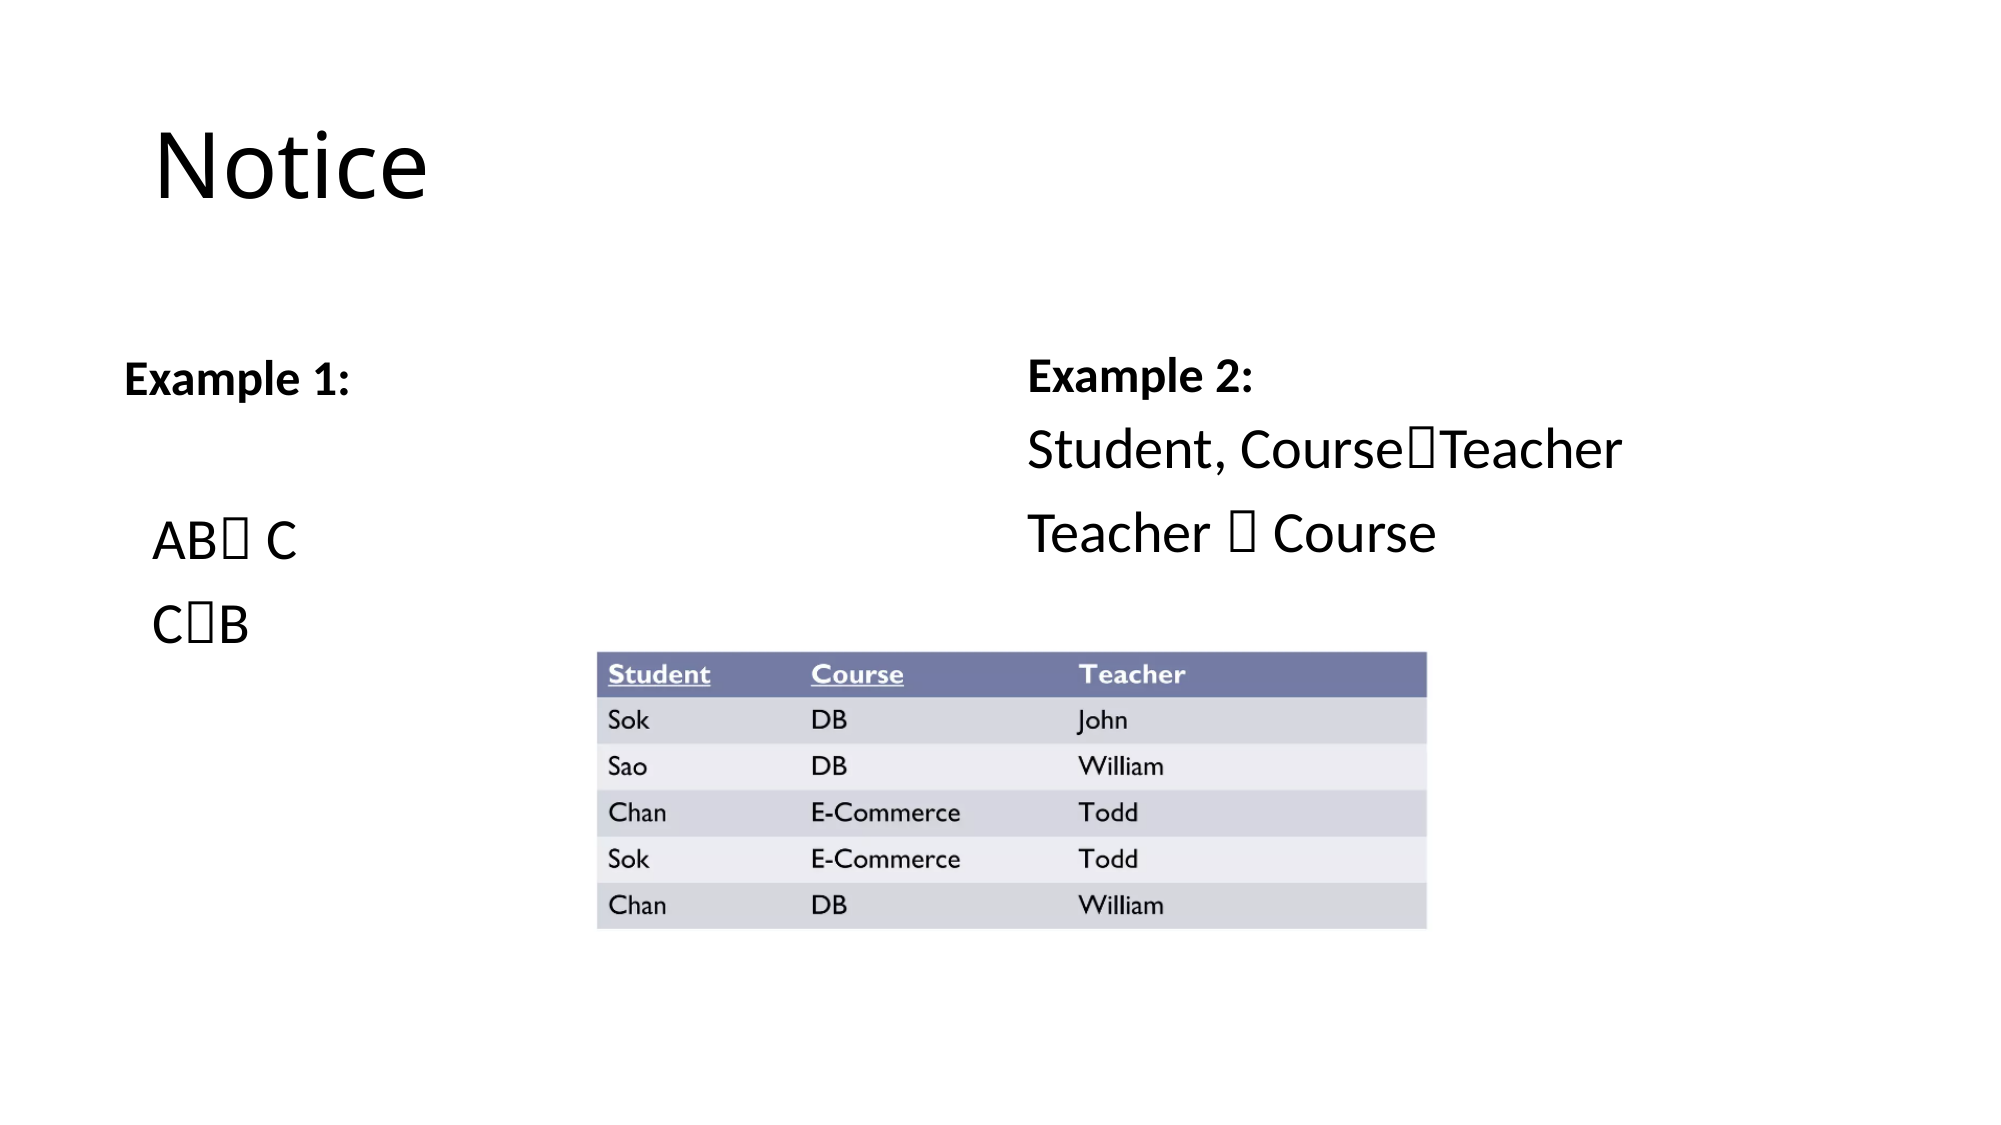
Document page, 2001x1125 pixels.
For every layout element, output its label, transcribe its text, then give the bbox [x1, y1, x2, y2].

picture [590, 646, 1442, 932]
list Student, CourseTeacher Teacher  Course [1012, 410, 1863, 1016]
list Example 2: [1012, 275, 1863, 410]
list Example 1: [109, 279, 956, 415]
title Notice [137, 59, 1863, 278]
list AB C CB [137, 410, 984, 1016]
